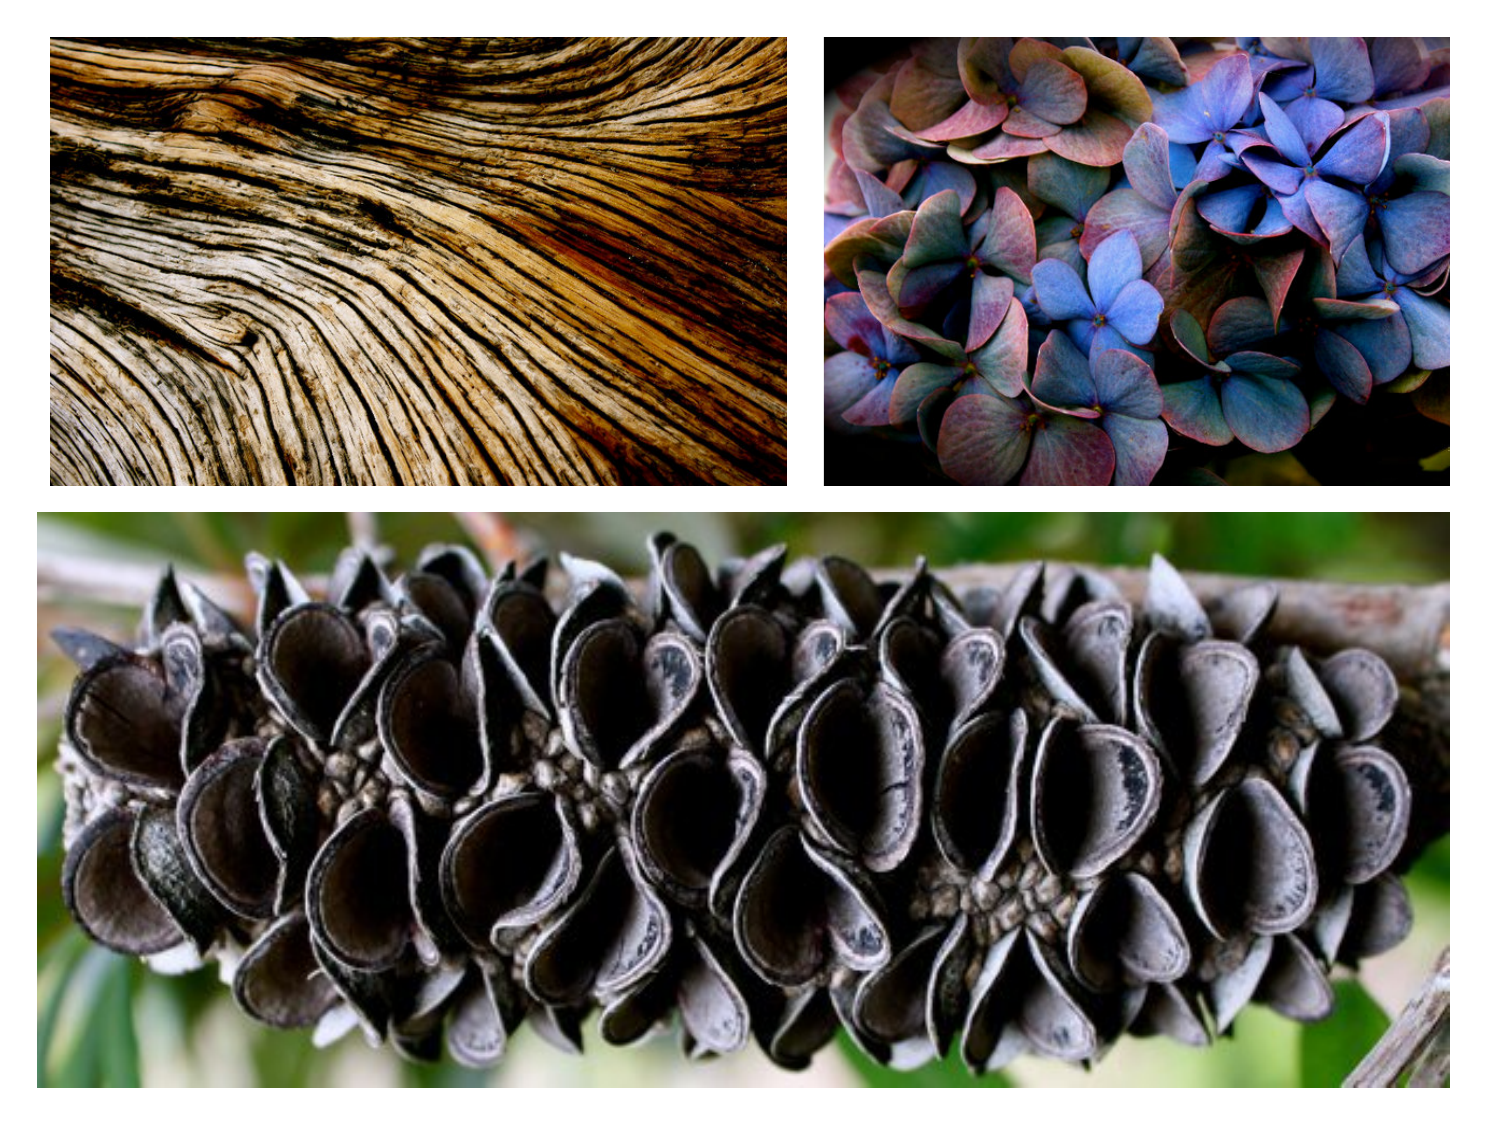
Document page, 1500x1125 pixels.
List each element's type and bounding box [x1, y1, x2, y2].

picture [823, 37, 1451, 486]
picture [37, 511, 1451, 1088]
picture [49, 37, 788, 486]
